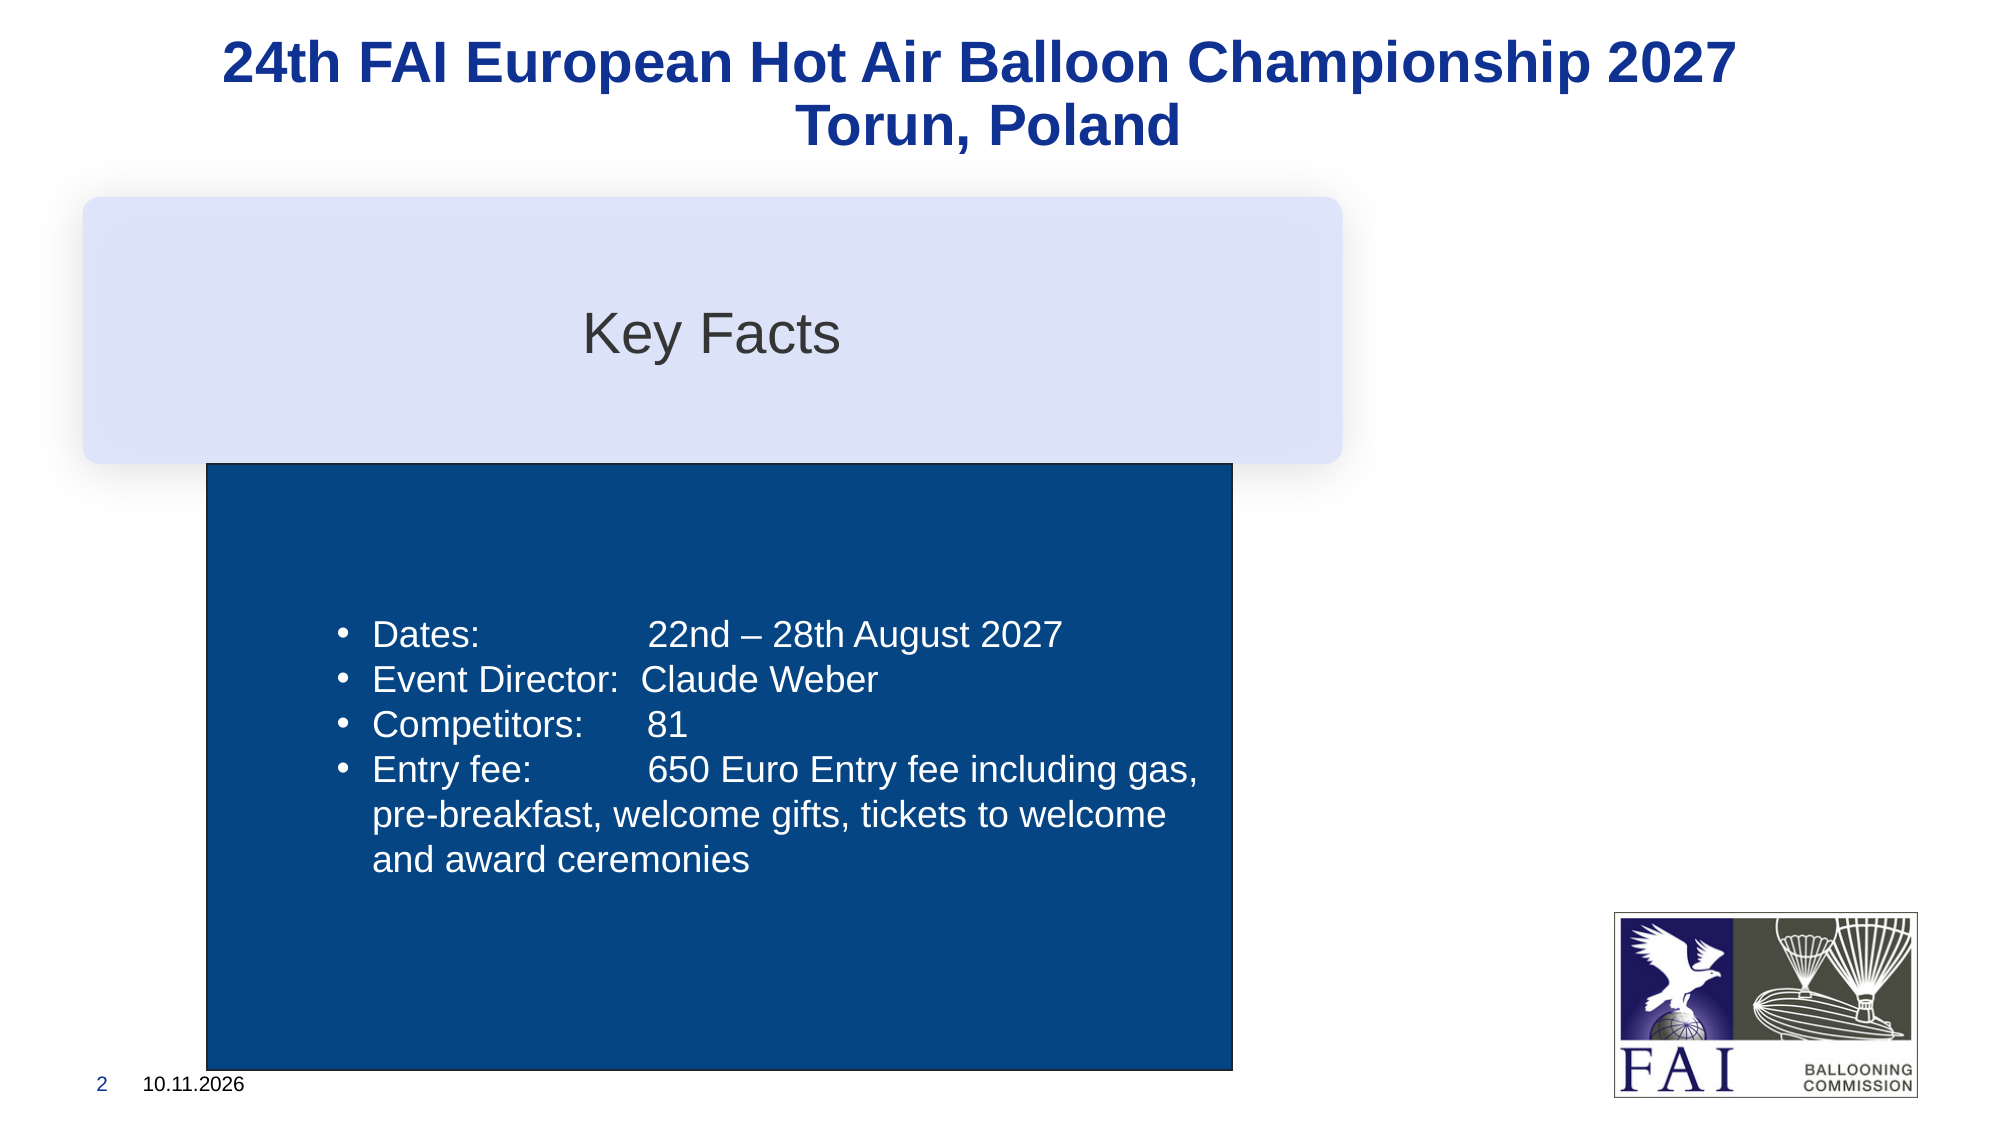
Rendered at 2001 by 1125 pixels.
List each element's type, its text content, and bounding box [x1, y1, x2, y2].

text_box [82, 196, 1343, 1071]
slide_number 2 [96, 1071, 143, 1125]
picture [1614, 912, 1918, 1098]
title 24th FAI European Hot Air Balloon Championship 2027 Torun, Poland [96, 72, 1881, 159]
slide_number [143, 1071, 256, 1125]
